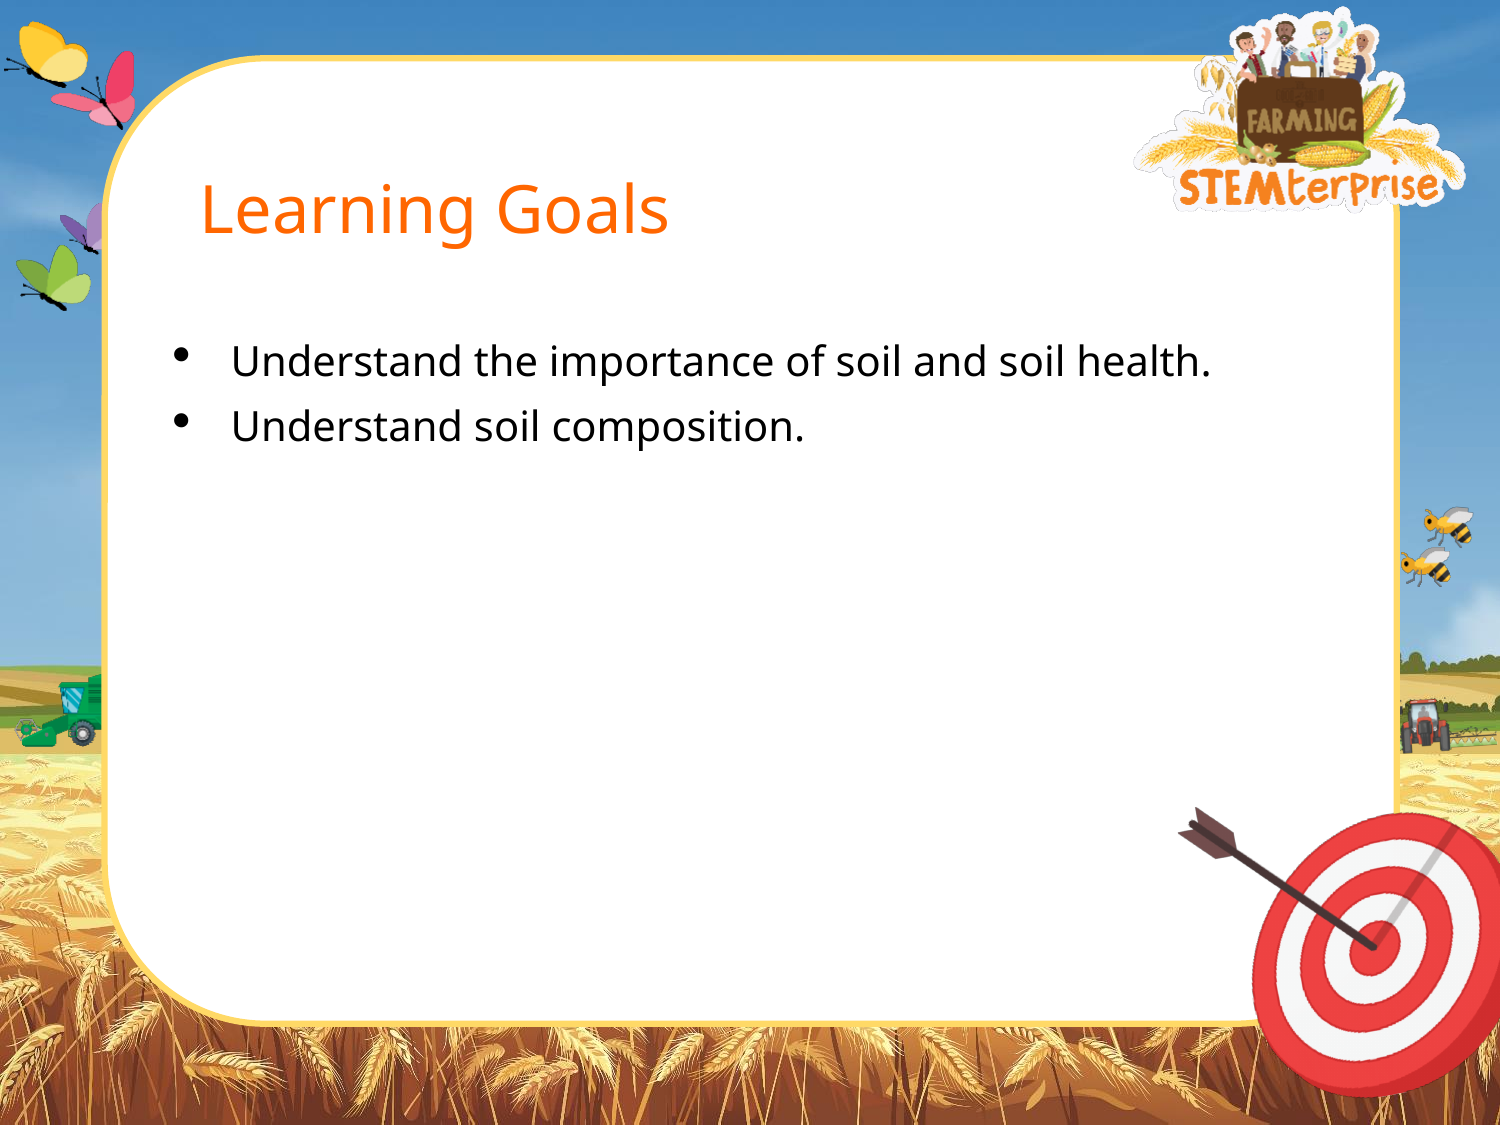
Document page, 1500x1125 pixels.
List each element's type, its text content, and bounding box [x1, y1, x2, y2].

title Learning Goals [184, 147, 1159, 252]
list Understand the importance of soil and soil health. Understand soil composition. [159, 252, 1418, 1009]
picture [0, 0, 1500, 1125]
